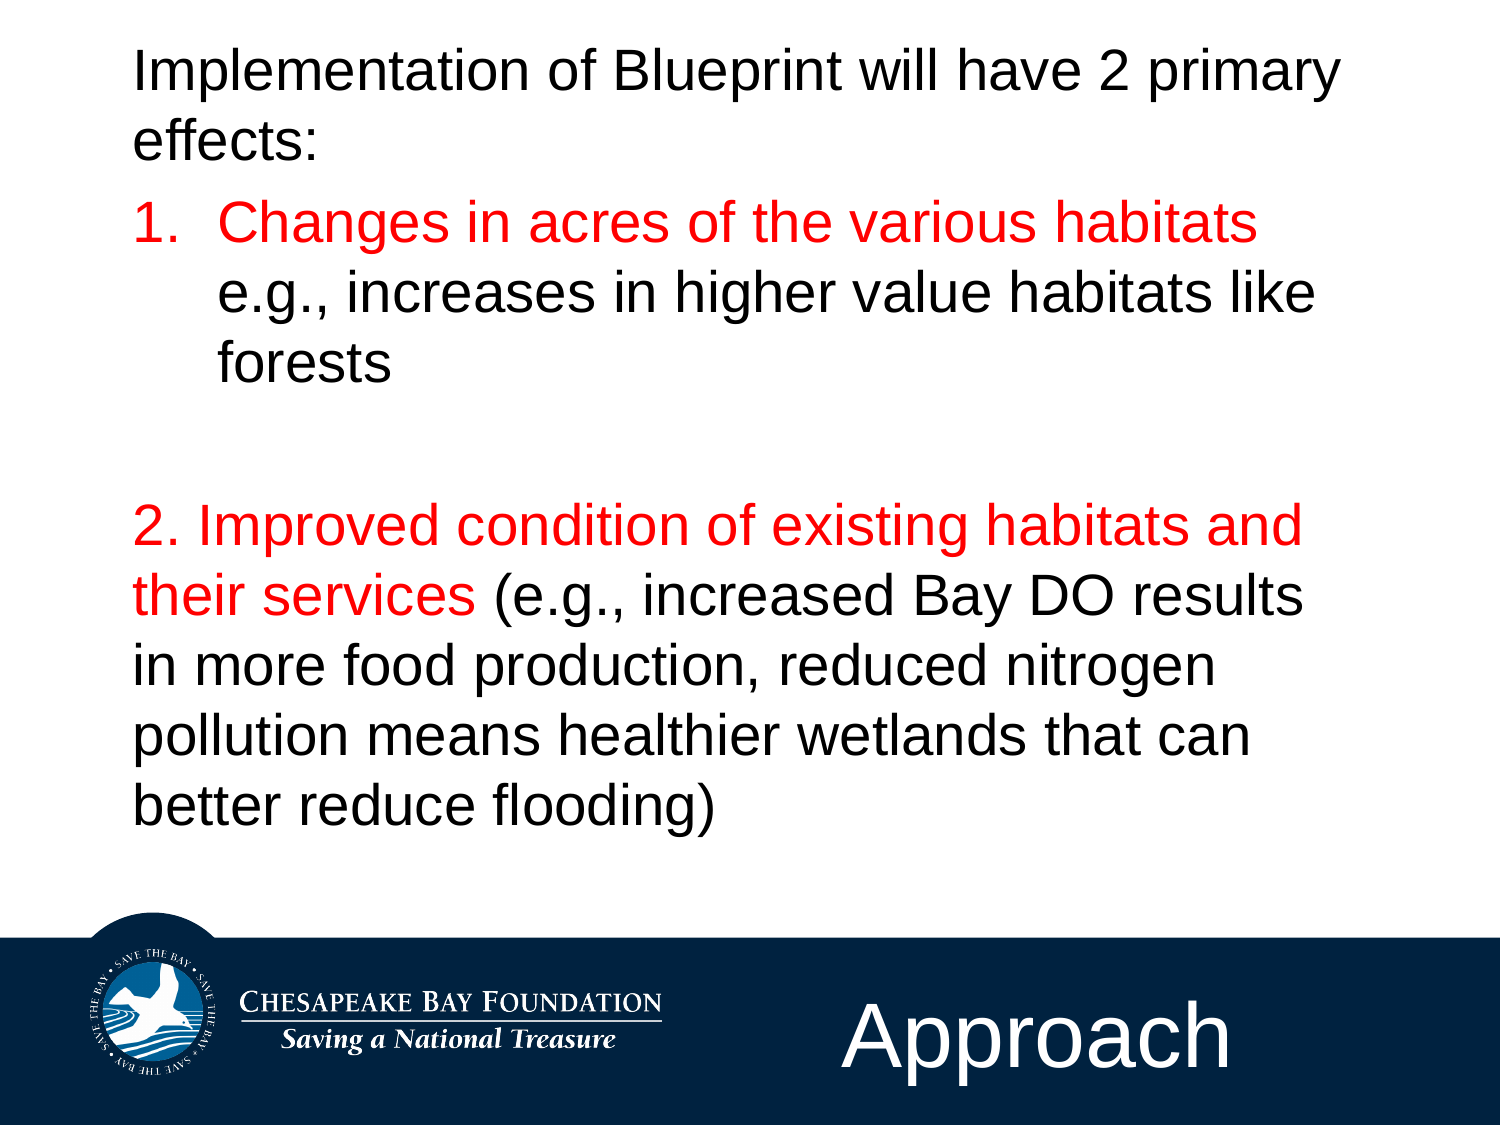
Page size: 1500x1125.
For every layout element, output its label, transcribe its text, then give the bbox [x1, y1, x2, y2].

title Approach [624, 956, 1451, 1107]
text_box [92, 912, 214, 937]
subtitle Implementation of Blueprint will have 2 primary effects: Changes in acres of the various habitats e.g., increases in higher value habitats like forests 2. Improved condition of existing habitats and their services (e.g., increased Bay DO results in more food production, reduced nitrogen pollution means healthier wetlands that can better reduce flooding) [117, 24, 1381, 126]
picture [90, 949, 663, 1076]
text_box [0, 937, 1500, 1125]
